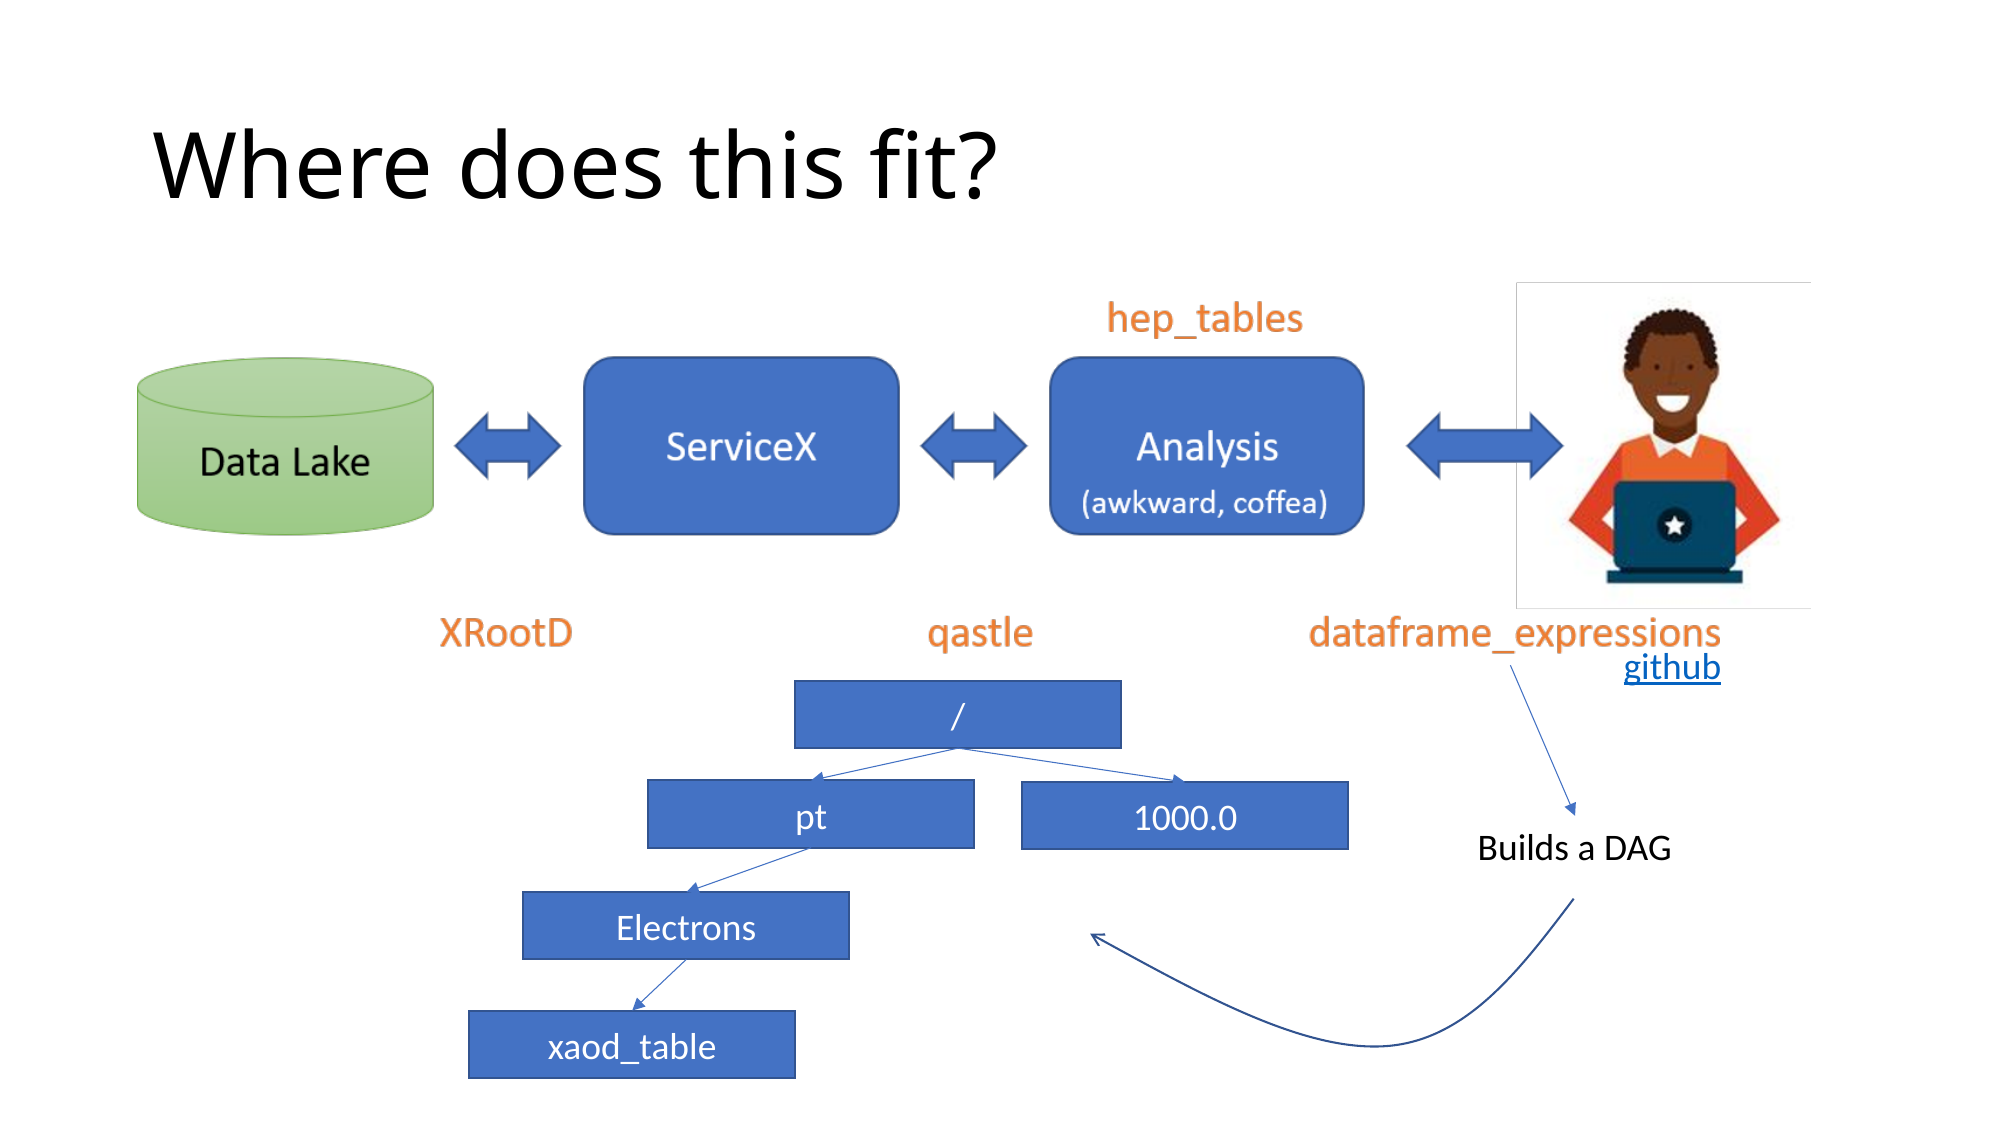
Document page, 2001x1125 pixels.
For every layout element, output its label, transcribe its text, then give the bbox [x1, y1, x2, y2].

title Where does this fit? [137, 59, 1863, 278]
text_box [686, 847, 812, 893]
picture [137, 277, 1811, 685]
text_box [1510, 665, 1576, 816]
text_box github [1608, 685, 1737, 695]
text_box / [794, 685, 1122, 749]
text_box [811, 748, 959, 781]
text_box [632, 959, 687, 1011]
text_box xaod_table [468, 1010, 796, 1079]
text_box [1090, 898, 1575, 1048]
text_box 1000.0 [1021, 781, 1349, 850]
text_box Builds a DAG [1462, 815, 1688, 876]
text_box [958, 748, 1186, 783]
text_box pt [647, 779, 975, 849]
text_box Electrons [522, 891, 850, 960]
